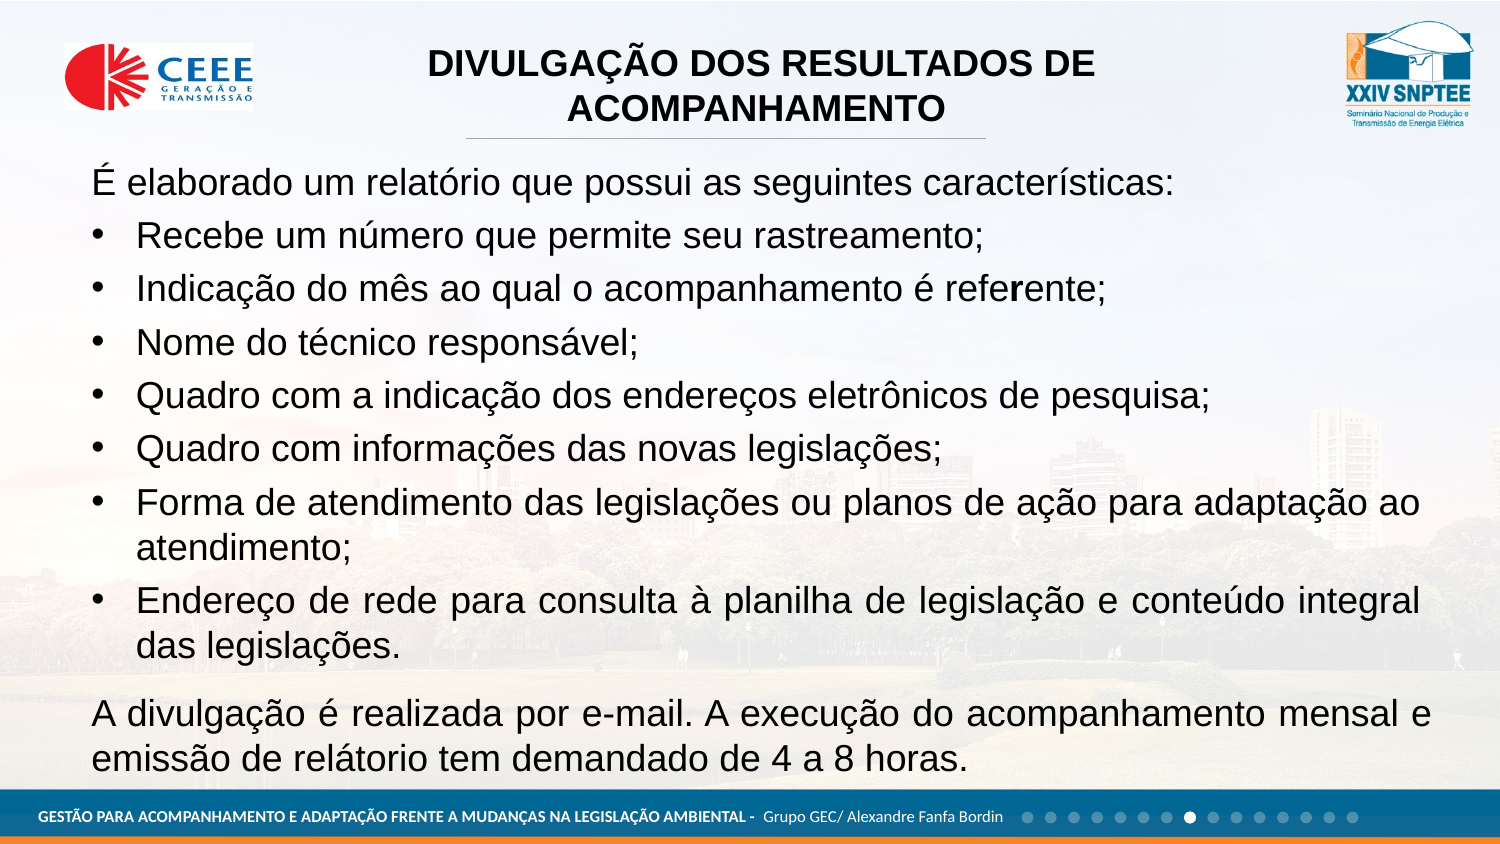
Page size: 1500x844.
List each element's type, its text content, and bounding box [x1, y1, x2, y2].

text_box [1182, 809, 1198, 826]
text_box DIVULGAÇÃO DOS RESULTADOS DE ACOMPANHAMENTO [312, 32, 1211, 150]
text_box É elaborado um relatório que possui as seguintes características: Recebe um número que permite seu rastreamento; Indicação do mês ao qual o acompanhamento é referente; Nome do técnico responsável; Quadro com a indicação dos endereços eletrônicos de pesquisa; Quadro com informações das novas legislações; Forma de atendimento das legislações ou planos de ação para adaptação ao atendimento; Endereço de rede para consulta à planilha de legislação e conteúdo integral das legislações. [76, 150, 1436, 674]
picture [0, 812, 1500, 844]
text_box A divulgação é realizada por e-mail. A execução do acompanhamento mensal e emissão de relátorio tem demandado de 4 a 8 horas. [76, 681, 1447, 787]
picture [0, 1, 1500, 789]
